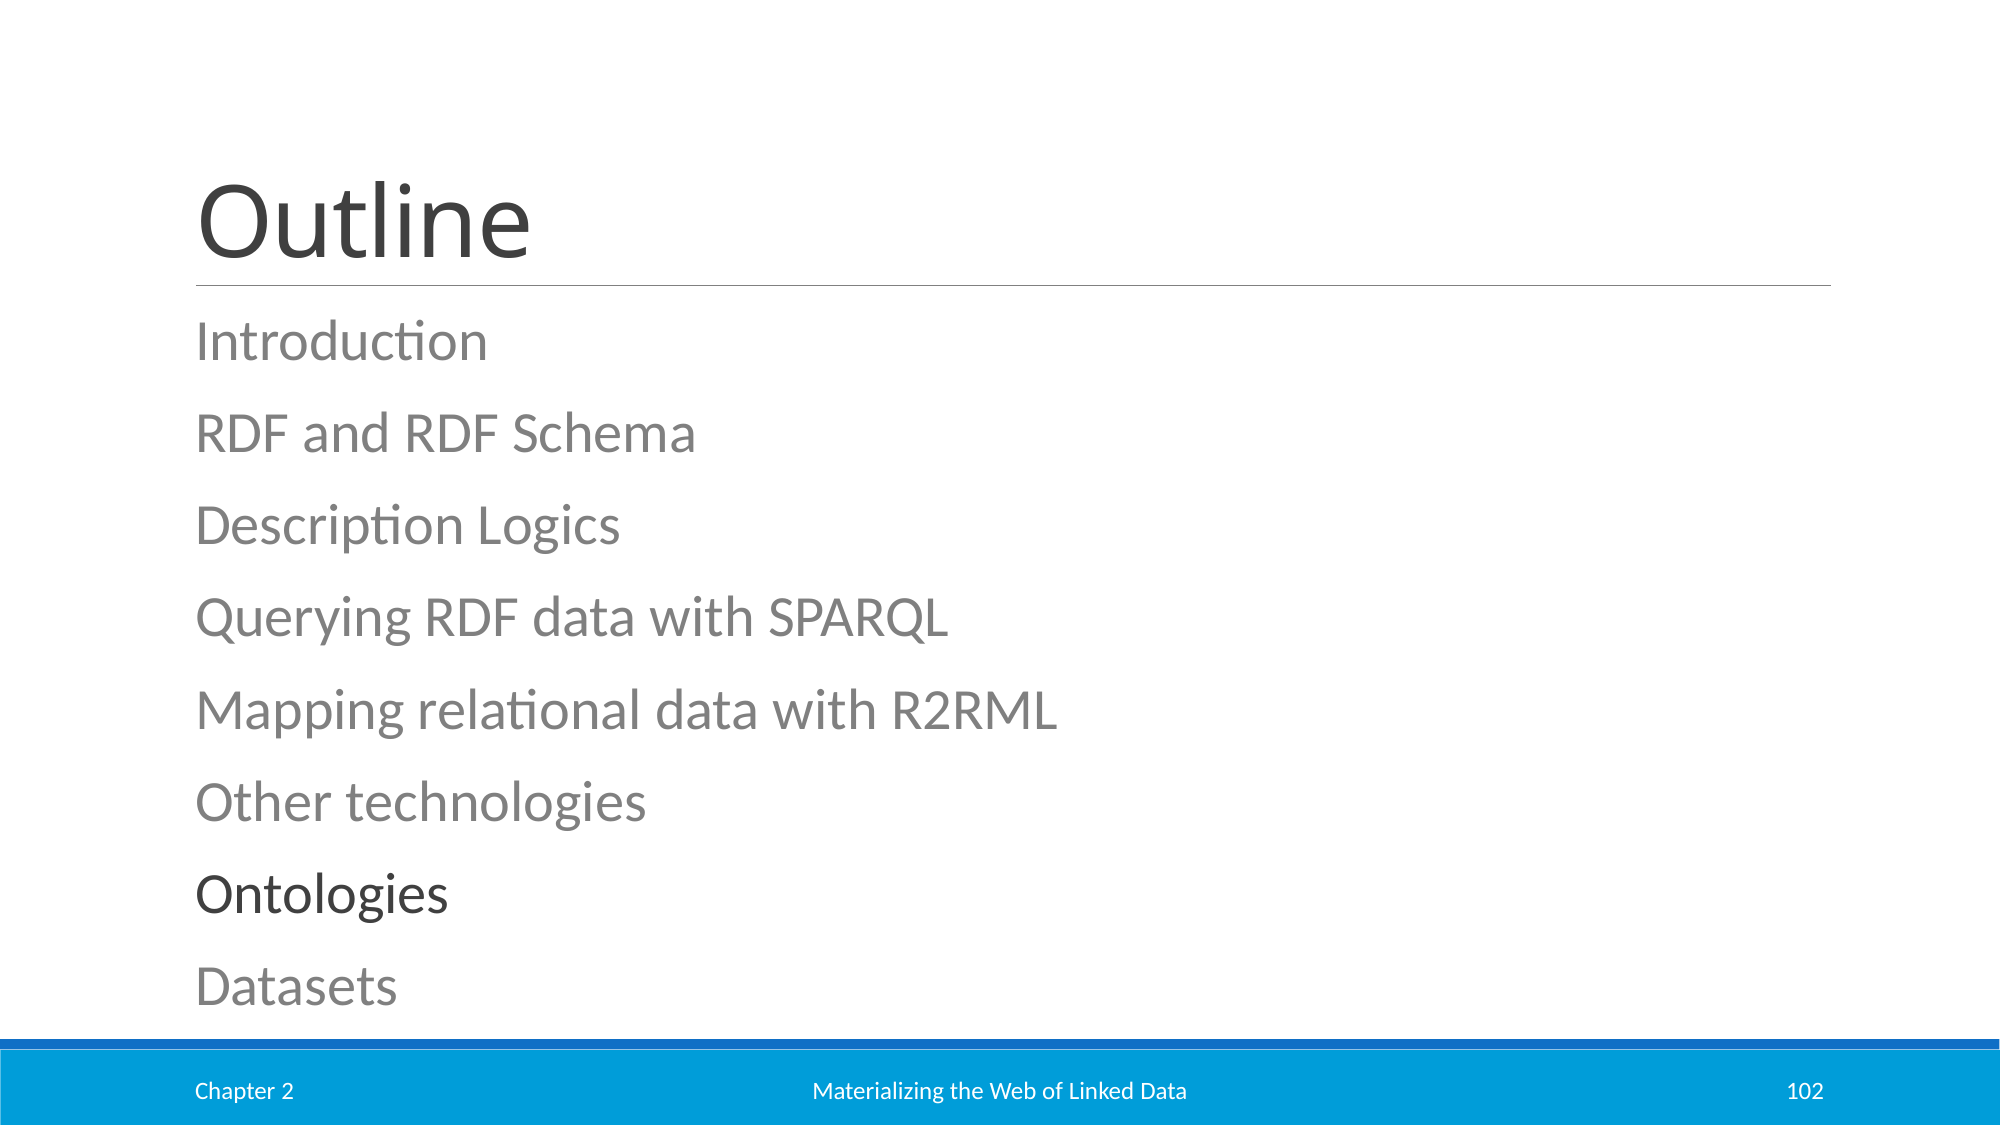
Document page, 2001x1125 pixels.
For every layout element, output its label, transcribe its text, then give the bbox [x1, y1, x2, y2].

list Introduction RDF and RDF Schema Description Logics Querying RDF data with SPARQL Mapping relational data with R2RML Other technologies Ontologies Datasets [180, 302, 1830, 963]
footer Materializing the Web of Linked Data [604, 1059, 1396, 1120]
slide_number Chapter 2 [180, 1059, 586, 1120]
slide_number 102 [1624, 1059, 1840, 1120]
title Outline [180, 47, 1830, 285]
